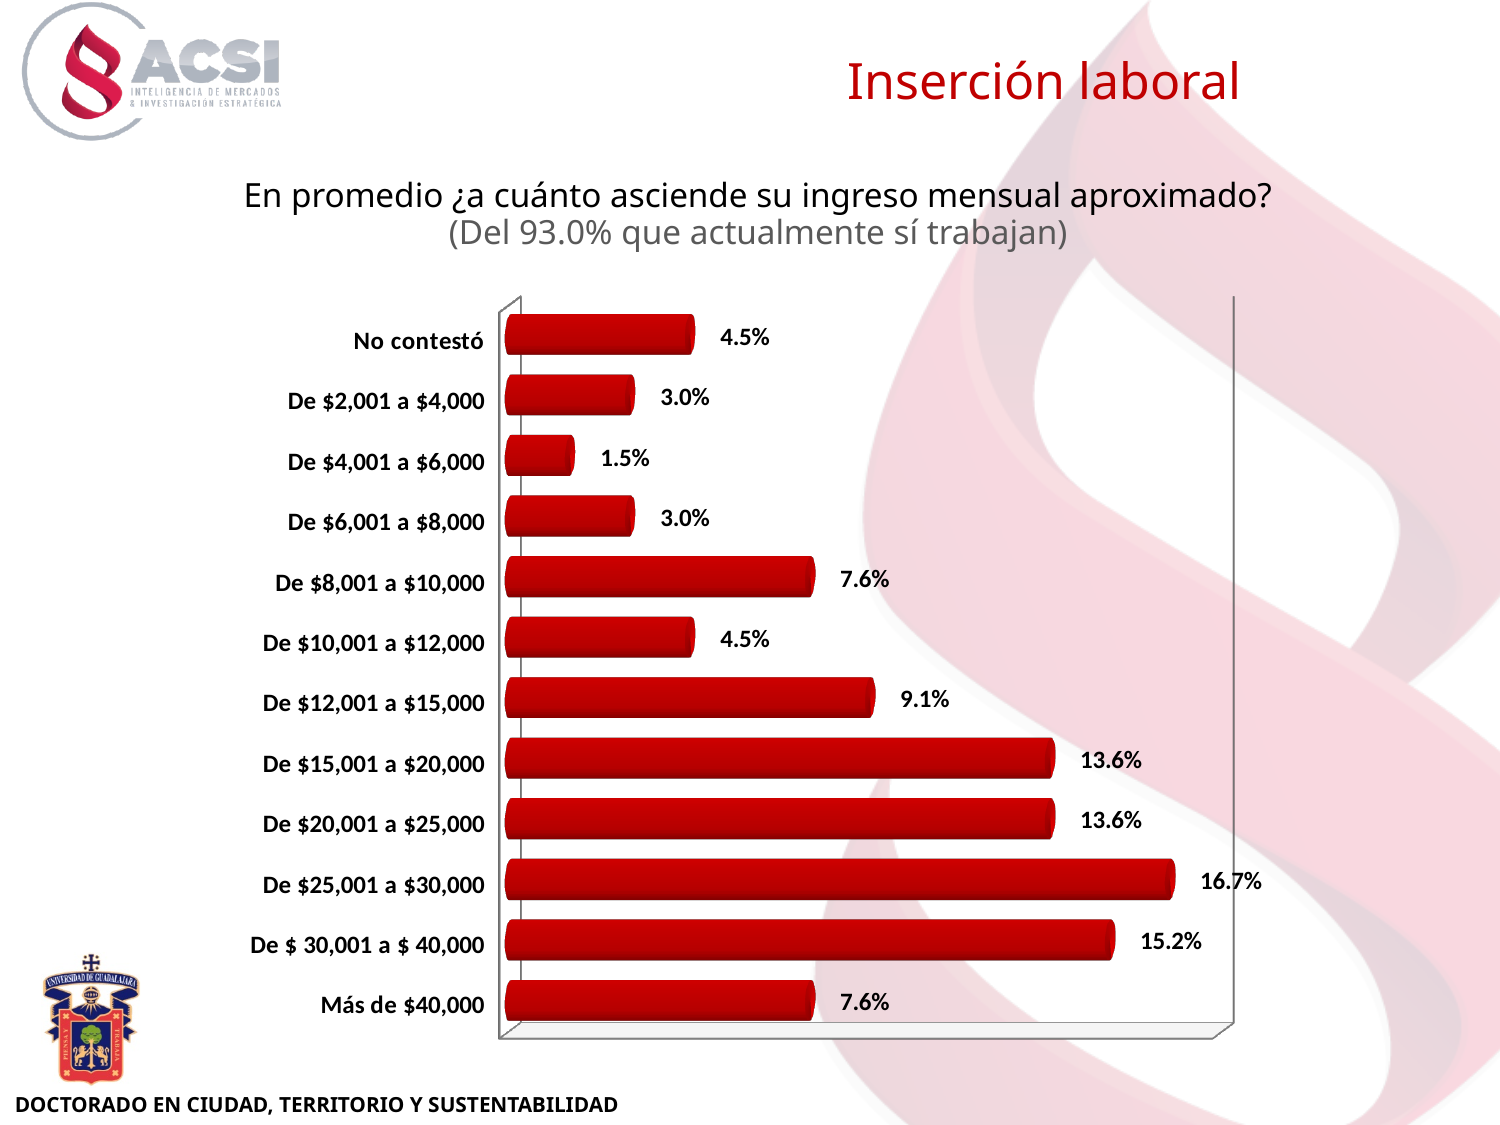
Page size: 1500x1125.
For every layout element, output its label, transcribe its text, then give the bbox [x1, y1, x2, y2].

chart [185, 196, 1400, 1067]
text_box Inserción laboral [589, 42, 1500, 118]
text_box En promedio ¿a cuánto asciende su ingreso mensual aproximado? (Del 93.0% que actualmente sí trabajan) [97, 170, 1421, 260]
picture [41, 952, 141, 1088]
picture [10, 0, 292, 159]
